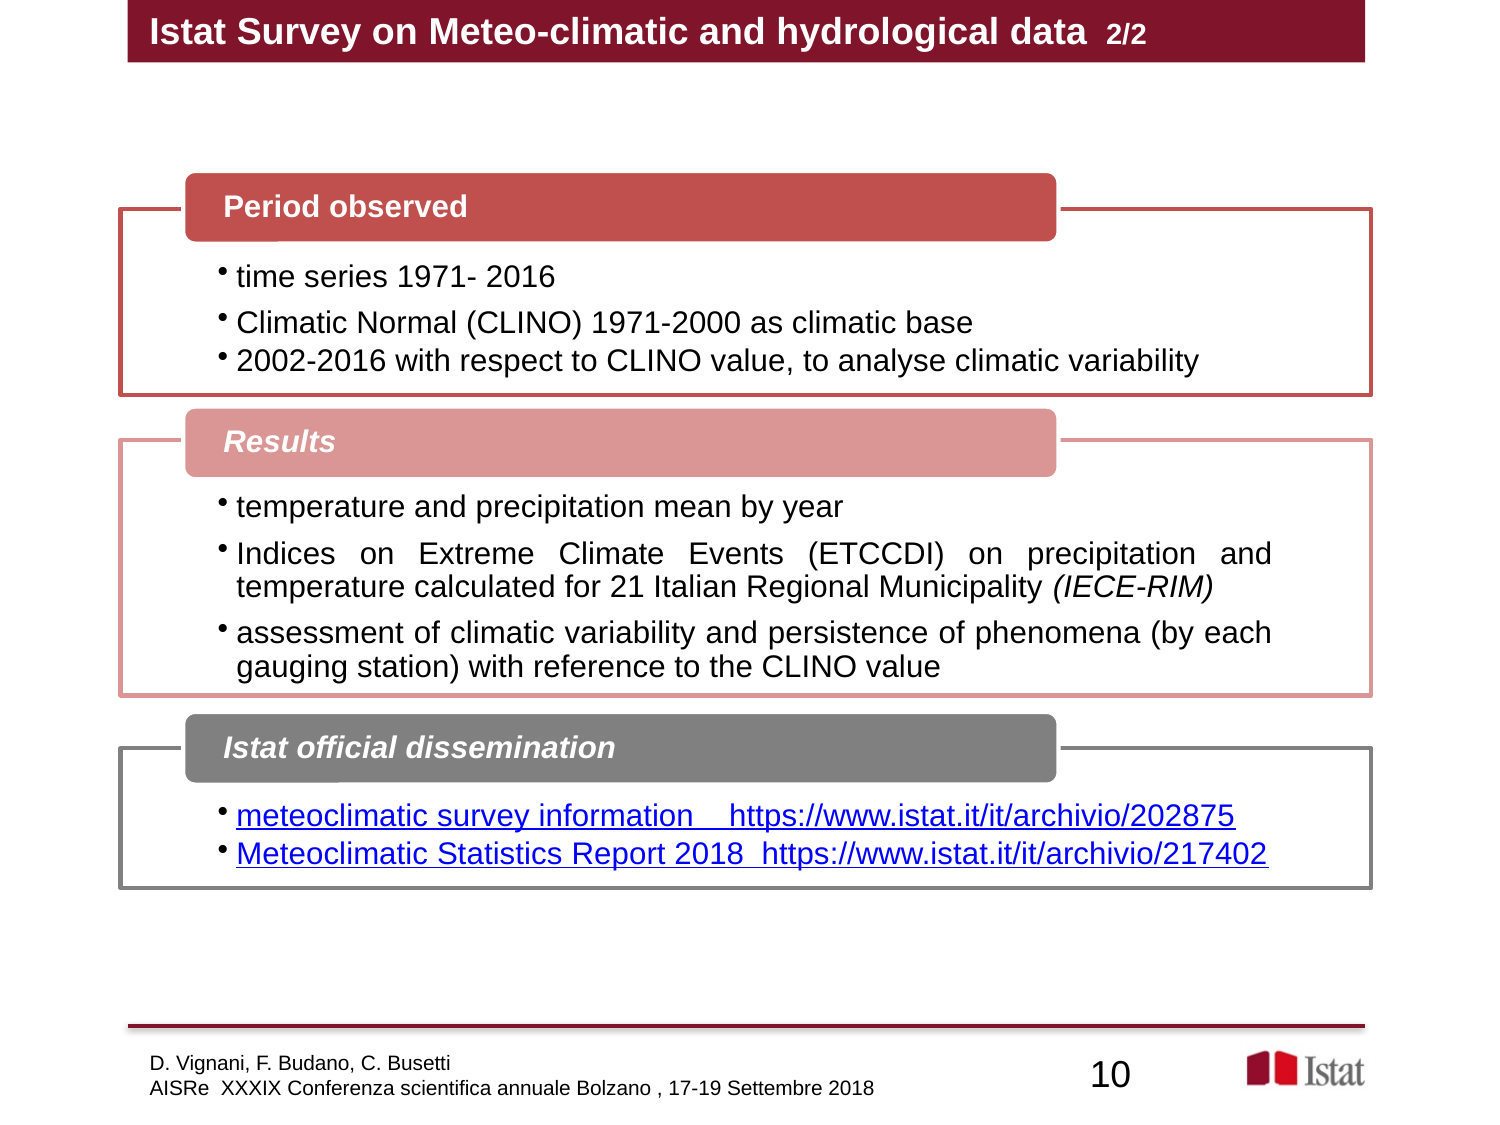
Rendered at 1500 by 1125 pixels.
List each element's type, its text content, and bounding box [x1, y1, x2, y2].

slide_number 10 [1074, 1042, 1425, 1103]
text_box D. Vignani, F. Budano, C. Busetti AISRe XXXIX Conferenza scientifica annuale Bolzano , 17-19 Settembre 2018 [134, 1042, 997, 1108]
text_box Istat Survey on Meteo-climatic and hydrological data 2/2 FARE [134, 0, 1387, 155]
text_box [120, 108, 1372, 951]
